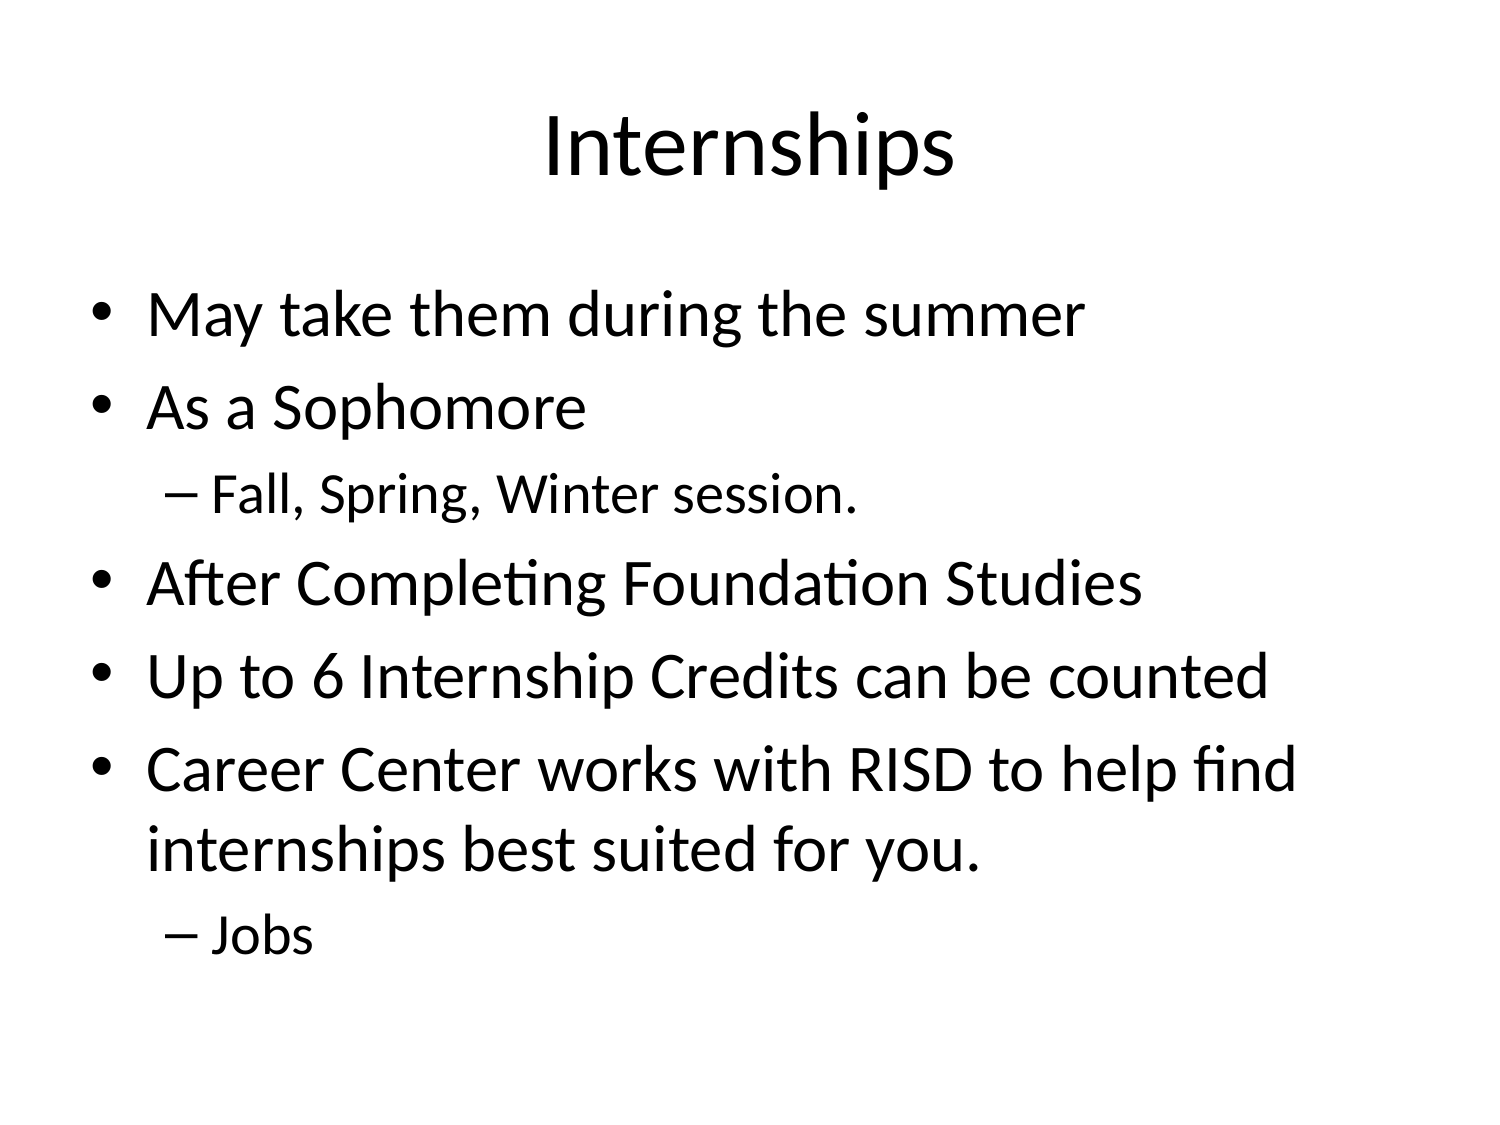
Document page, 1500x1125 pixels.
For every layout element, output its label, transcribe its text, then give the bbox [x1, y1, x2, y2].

list May take them during the summer As a Sophomore Fall, Spring, Winter session. After Completing Foundation Studies Up to 6 Internship Credits can be counted Career Center works with RISD to help find internships best suited for you. Jobs [75, 262, 1425, 1005]
title Internships [75, 45, 1425, 233]
